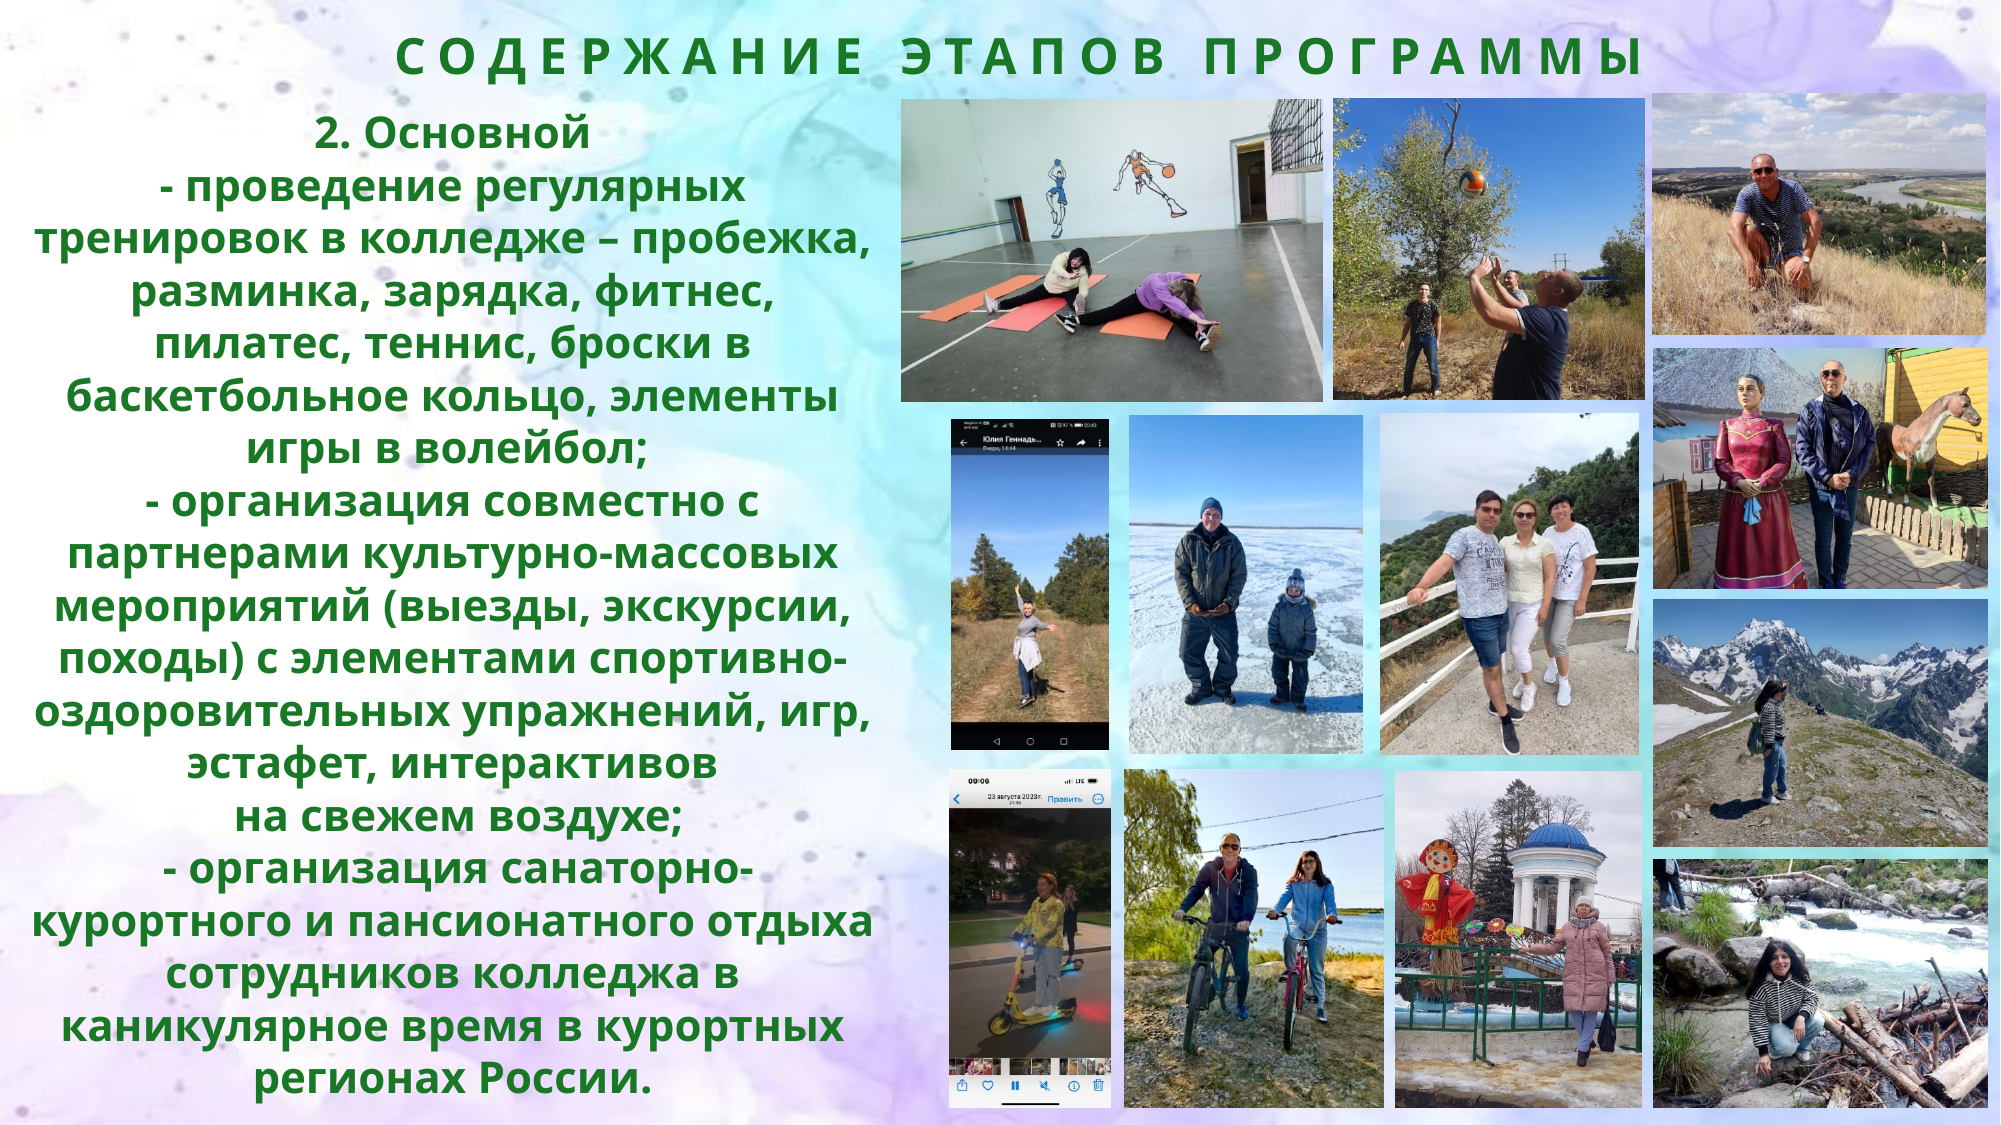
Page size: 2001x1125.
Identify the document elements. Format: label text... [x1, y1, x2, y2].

picture [0, 0, 2001, 1125]
subtitle 2. Основной - проведение регулярных тренировок в колледже – пробежка, разминка, зарядка, фитнес, пилатес, теннис, броски в баскетбольное кольцо, элементы игры в волейбол; - организация совместно с партнерами культурно-массовых мероприятий (выезды, экскурсии, походы) с элементами спортивно-оздоровительных упражнений, игр, эстафет, интерактивов на свежем воздухе; - организация санаторно-курортного и пансионатного отдыха сотрудников колледжа в каникулярное время в курортных регионах России. [13, 81, 893, 501]
title СОДЕРЖАНИЕ ЭТАПОВ ПРОГРАММЫ [50, 20, 1988, 200]
